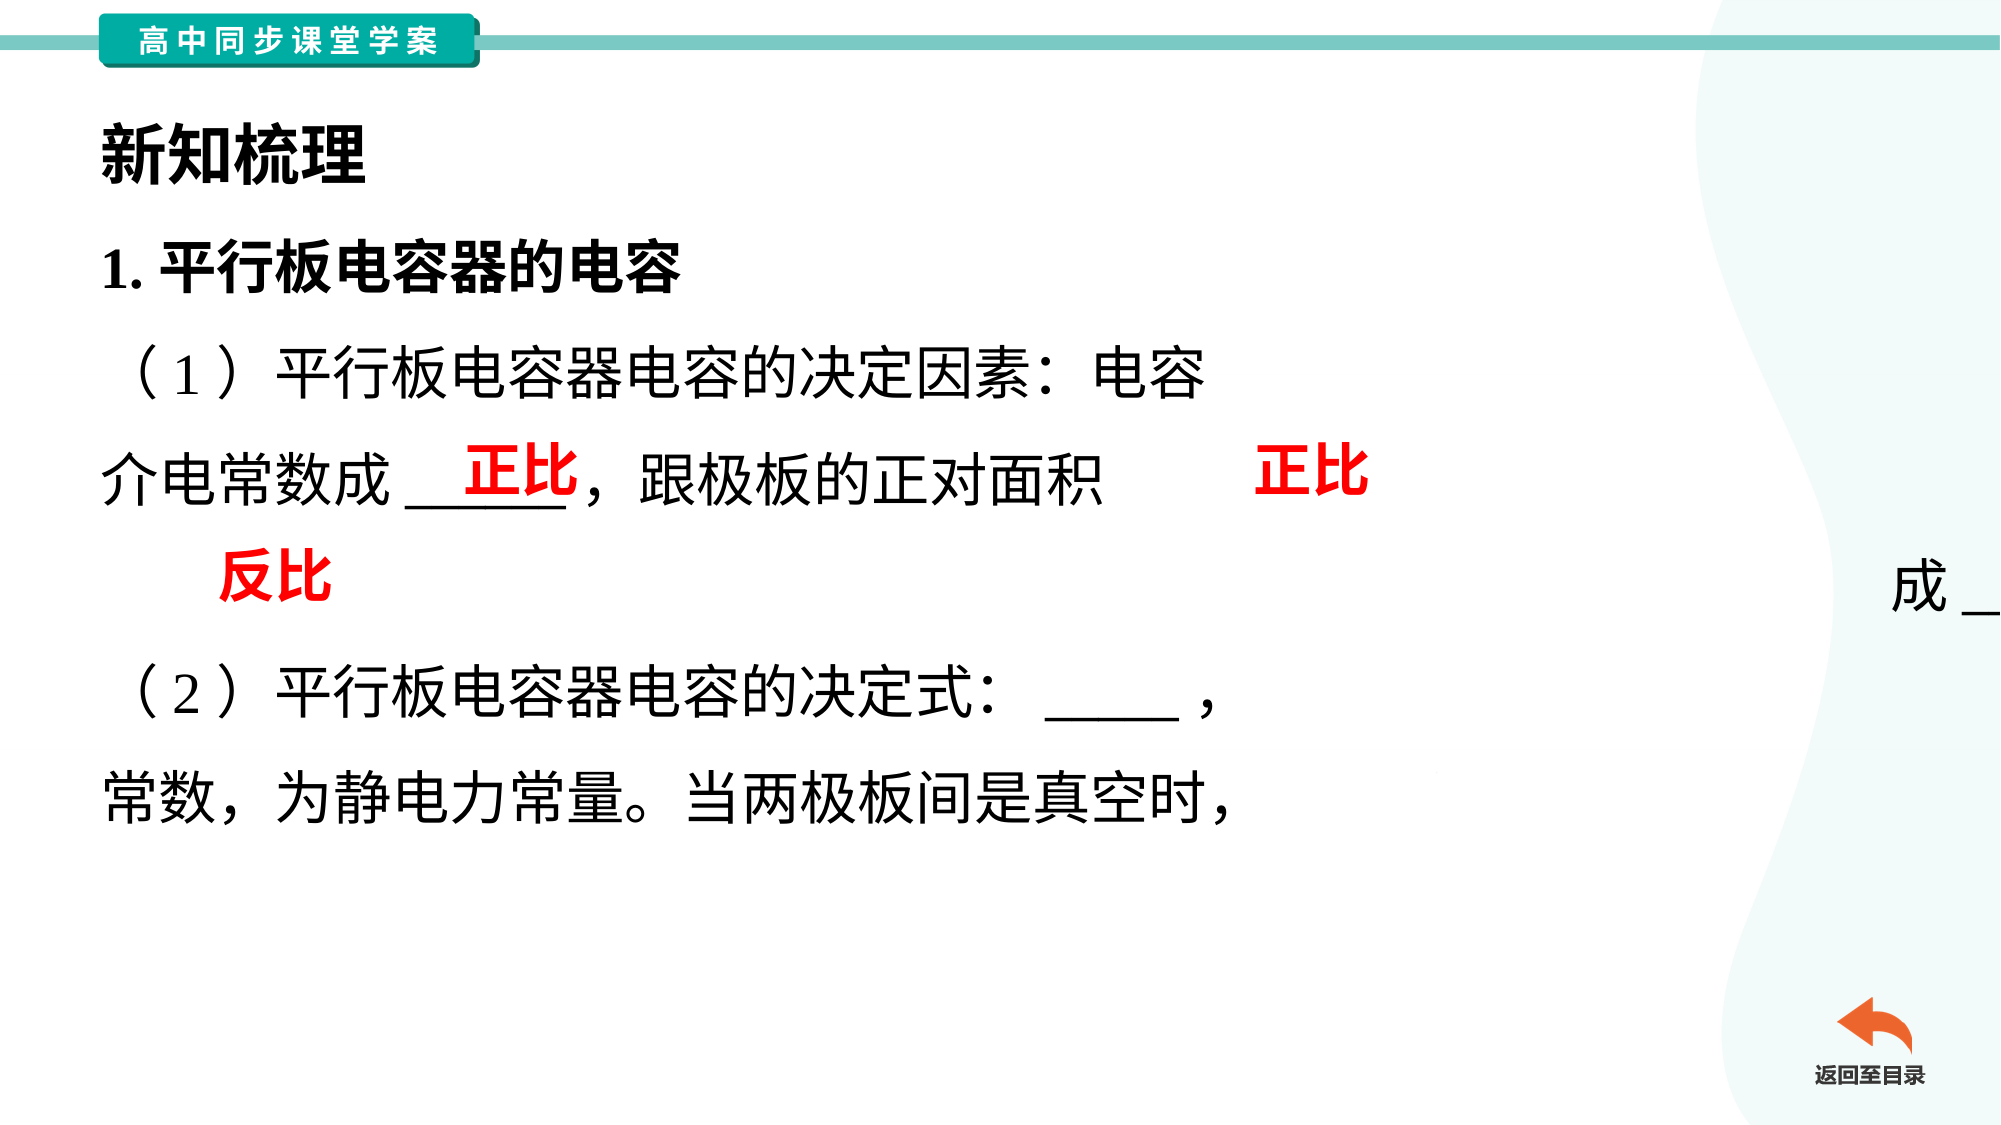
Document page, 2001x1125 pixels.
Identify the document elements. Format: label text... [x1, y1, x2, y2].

text_box 正比 [441, 401, 602, 493]
text_box 新知梳理 [100, 76, 1899, 254]
text_box 反比 [196, 507, 356, 599]
picture [0, 0, 2000, 1125]
text_box 正比 [1232, 401, 1392, 493]
